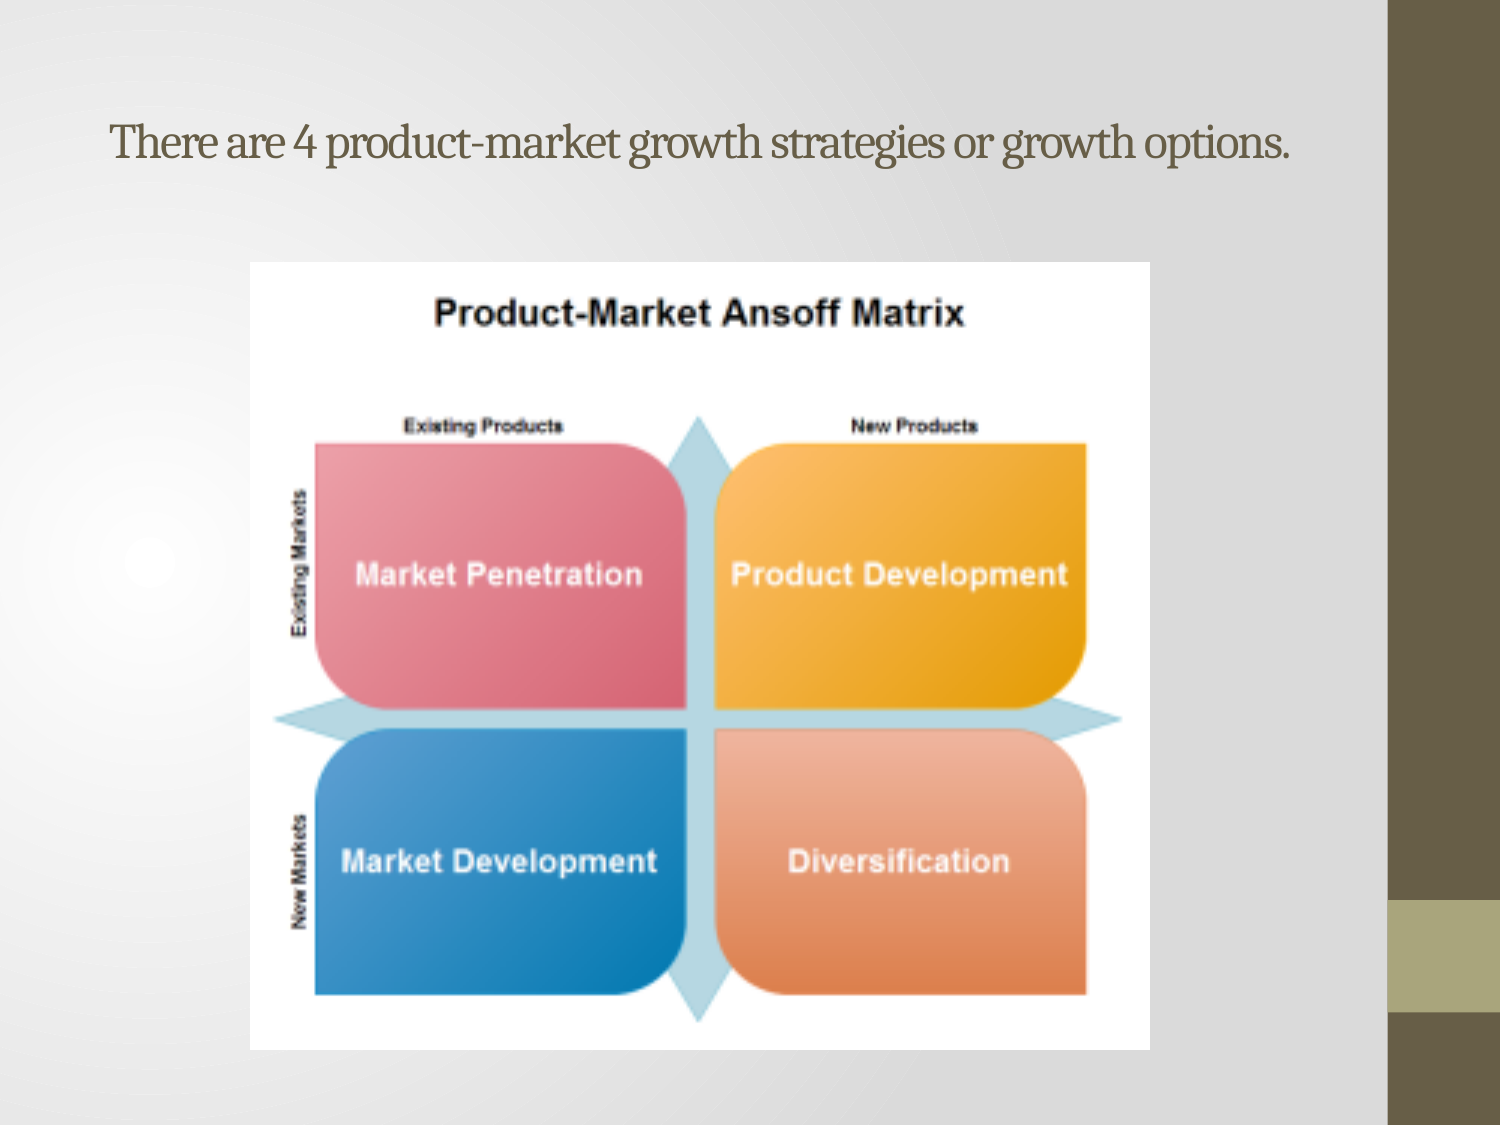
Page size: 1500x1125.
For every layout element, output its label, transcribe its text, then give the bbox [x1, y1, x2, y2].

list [74, 261, 1326, 1051]
title There are 4 product-market growth strategies or growth options. [75, 45, 1325, 233]
